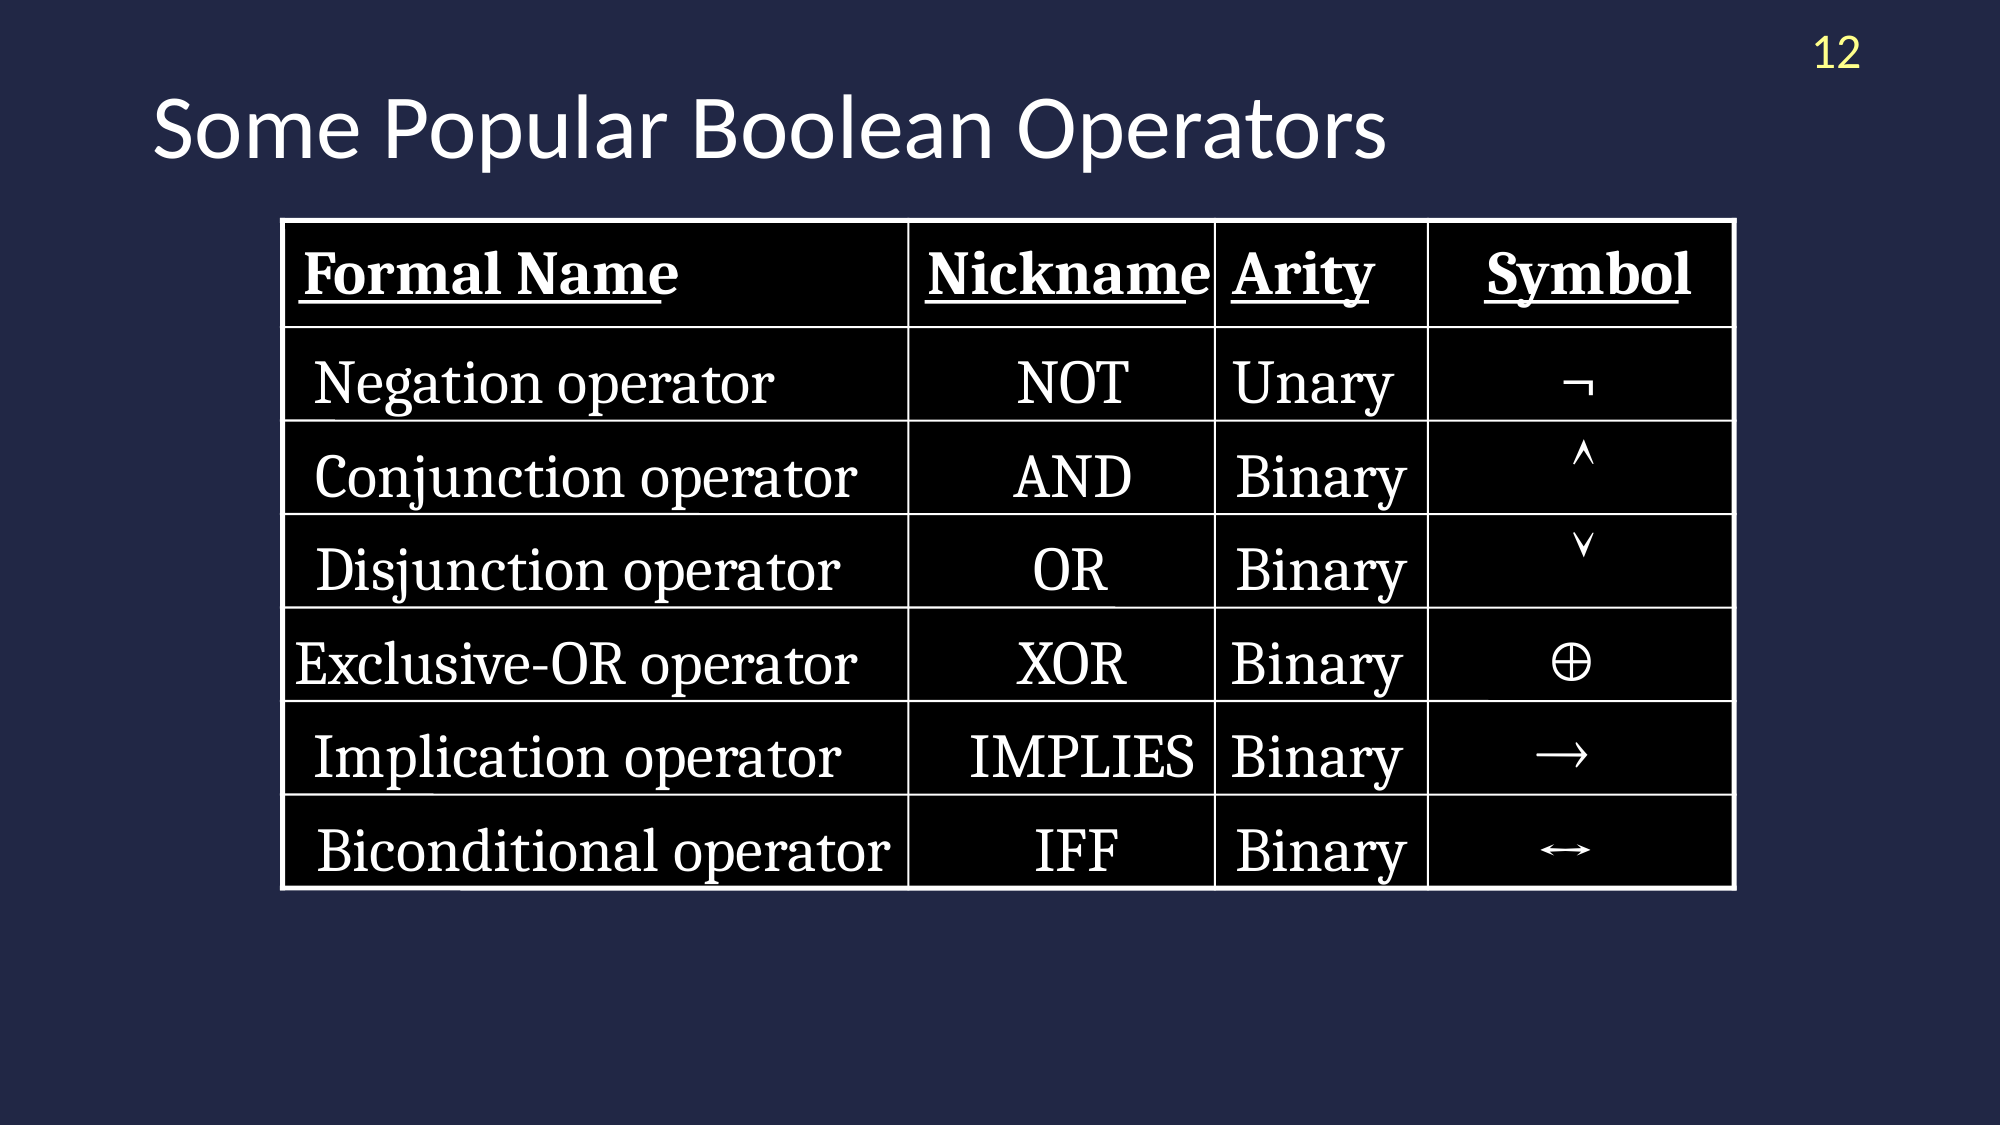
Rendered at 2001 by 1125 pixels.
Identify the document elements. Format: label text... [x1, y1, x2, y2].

text_box [909, 221, 1214, 327]
text_box [909, 515, 1214, 607]
text_box [1215, 795, 1427, 888]
text_box [1428, 795, 1734, 888]
text_box [1428, 515, 1734, 607]
text_box Binary [1234, 434, 1409, 510]
text_box  [1571, 427, 1595, 508]
text_box Disjunction operator [314, 528, 842, 604]
text_box [1215, 221, 1427, 327]
text_box [283, 328, 908, 420]
text_box [298, 300, 662, 304]
text_box Unary [1232, 340, 1396, 416]
text_box  [1545, 614, 1599, 695]
text_box [261, 211, 1739, 914]
text_box OR [1033, 528, 1110, 604]
title Some Popular Boolean Operators [137, 59, 1863, 198]
text_box [283, 608, 908, 701]
text_box Arity [1232, 232, 1377, 308]
text_box [1215, 421, 1427, 514]
text_box ¬ [1561, 340, 1599, 421]
text_box Symbol [1488, 232, 1694, 308]
text_box  [1571, 521, 1595, 602]
text_box [1215, 608, 1427, 701]
text_box NOT [1016, 340, 1132, 416]
text_box Biconditional operator [316, 808, 892, 884]
text_box Binary [1234, 808, 1409, 884]
text_box [283, 221, 908, 327]
text_box [283, 421, 908, 514]
text_box [1215, 515, 1427, 607]
text_box Binary [1230, 621, 1404, 697]
text_box [909, 421, 1214, 514]
slide_number 12 [1760, 18, 1877, 79]
text_box XOR [1018, 621, 1129, 697]
text_box  [1535, 708, 1591, 789]
text_box Formal Name [303, 232, 682, 308]
text_box [1428, 328, 1734, 420]
text_box [1428, 702, 1734, 794]
text_box [1215, 328, 1427, 420]
text_box [1215, 702, 1427, 794]
text_box [909, 702, 1214, 794]
text_box Binary [1234, 528, 1409, 604]
text_box [1428, 221, 1734, 327]
text_box Negation operator [313, 340, 777, 416]
text_box Conjunction operator [315, 434, 859, 510]
text_box [909, 328, 1214, 420]
text_box AND [1013, 434, 1134, 510]
text_box [283, 515, 908, 607]
text_box [909, 795, 1214, 888]
text_box IFF [1034, 808, 1120, 884]
text_box Exclusive-OR operator [295, 621, 914, 697]
text_box [1483, 300, 1679, 304]
text_box ↔ [1536, 808, 1596, 889]
text_box [283, 701, 908, 794]
text_box Implication operator [313, 715, 843, 791]
text_box [909, 608, 1214, 701]
text_box Binary [1230, 715, 1404, 791]
text_box [1428, 421, 1734, 514]
text_box [283, 795, 908, 888]
text_box [1428, 608, 1734, 701]
text_box IMPLIES [969, 715, 1195, 791]
text_box [1230, 300, 1369, 304]
text_box [924, 300, 1186, 304]
text_box Nickname [927, 232, 1214, 308]
